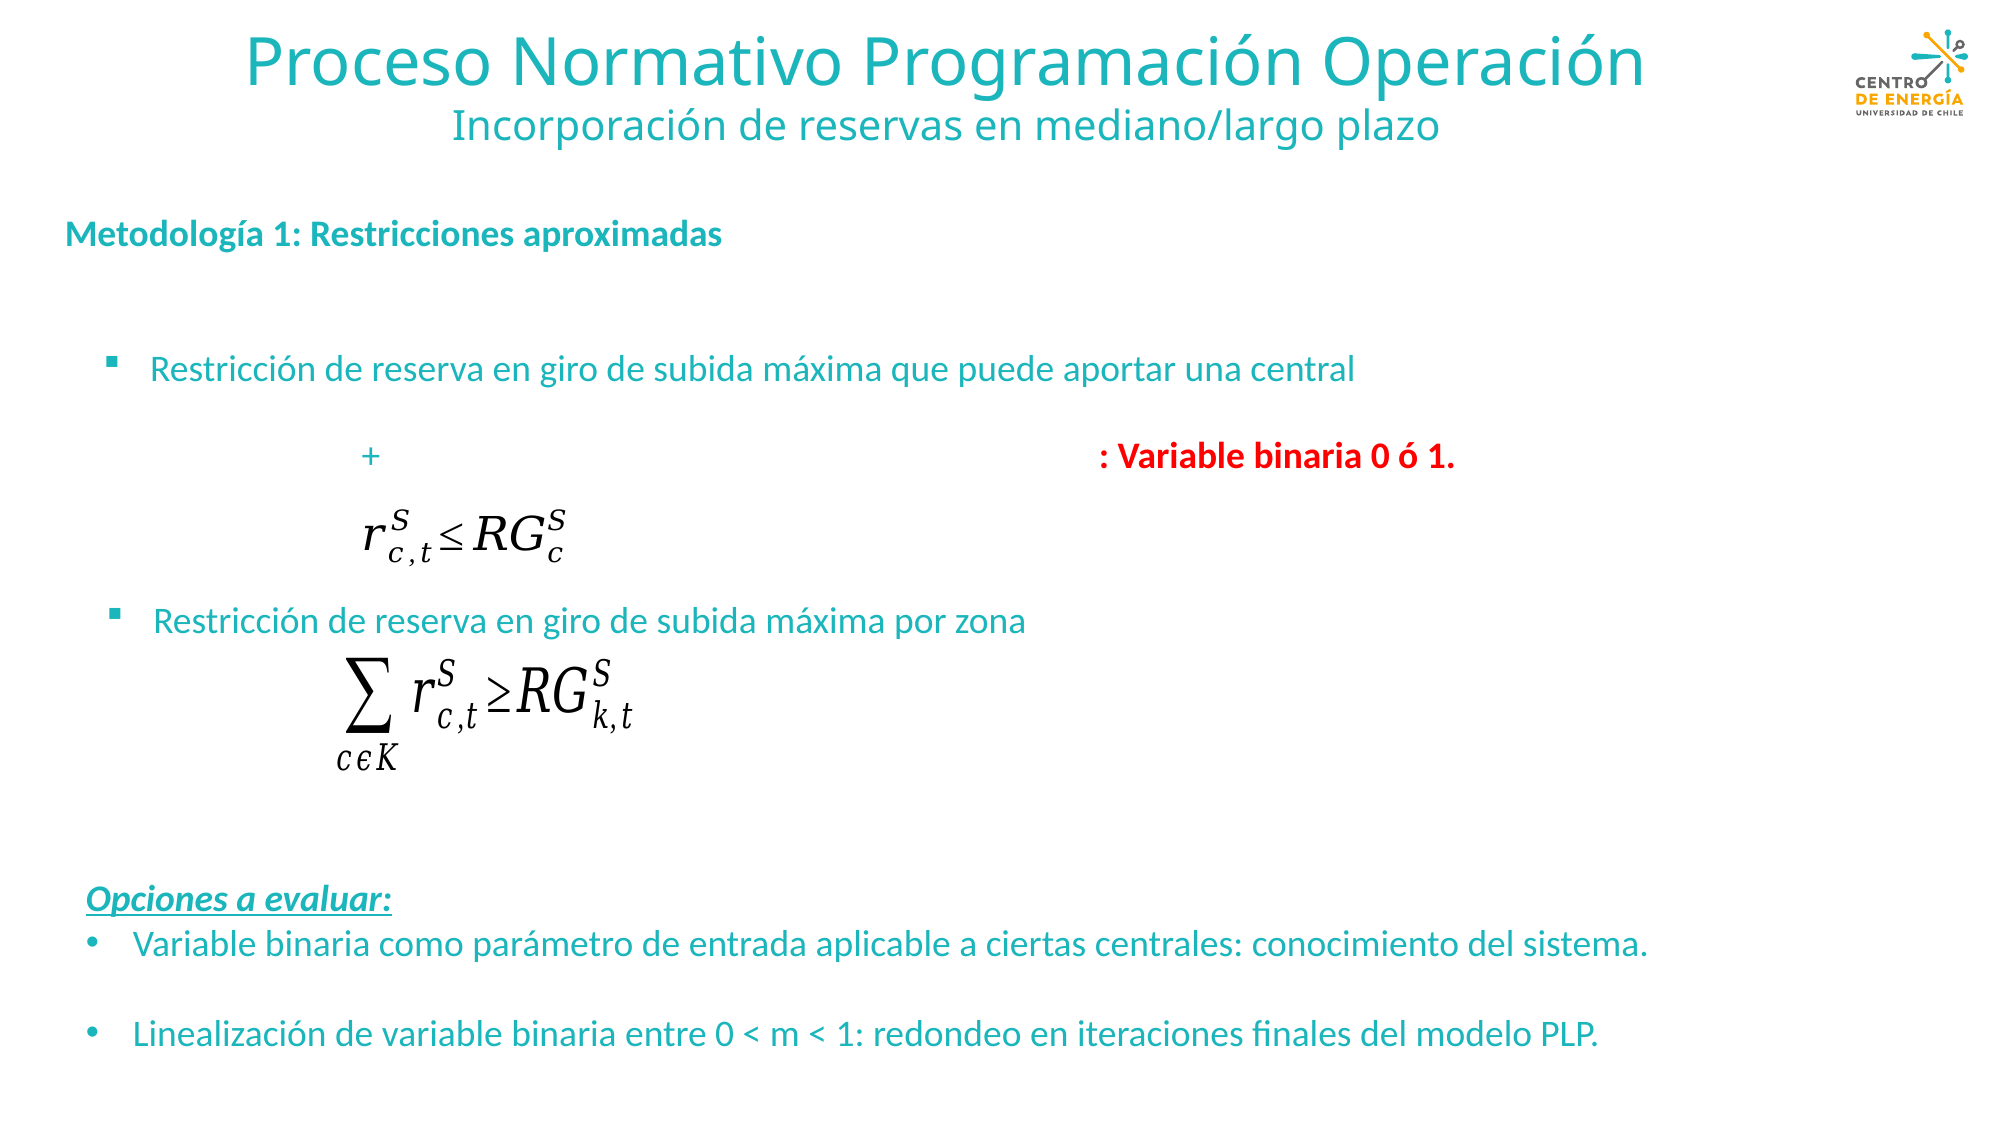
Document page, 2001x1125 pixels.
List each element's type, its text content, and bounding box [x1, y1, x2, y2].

text_box Metodología 1: Restricciones aproximadas [49, 201, 739, 261]
text_box Restricción de reserva en giro de subida máxima por zona [91, 588, 1043, 649]
text_box Proceso Normativo Programación Operación Incorporación de reservas en mediano/largo plazo [61, 11, 1832, 157]
text_box Opciones a evaluar: Variable binaria como parámetro de entrada aplicable a ciertas centrales: conocimiento del sistema. Linealización de variable binaria entre 0 < m < 1: redondeo en iteraciones finales del modelo PLP. [71, 866, 1943, 1062]
text_box Restricción de reserva en giro de subida máxima que puede aportar una central [88, 336, 1372, 397]
